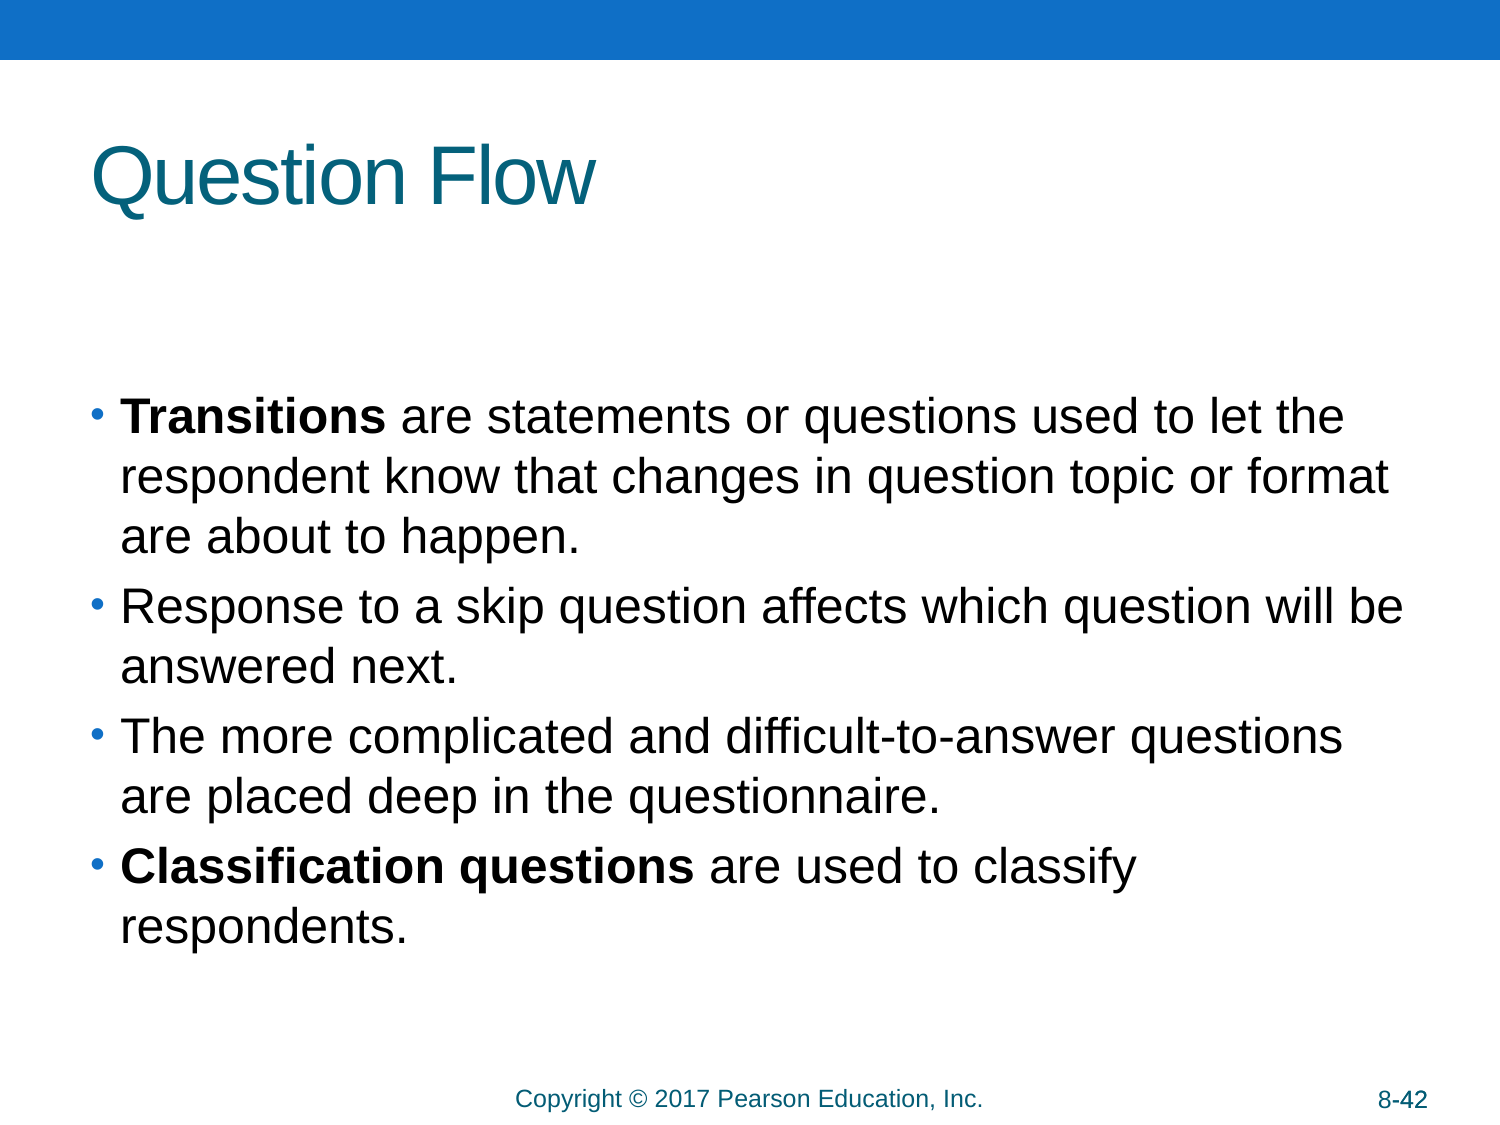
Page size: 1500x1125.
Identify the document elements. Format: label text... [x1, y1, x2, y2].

list Transitions are statements or questions used to let the respondent know that changes in question topic or format are about to happen. Response to a skip question affects which question will be answered next. The more complicated and difficult-to-answer questions are placed deep in the questionnaire. Classification questions are used to classify respondents. [75, 376, 1425, 1125]
title Question Flow [75, 90, 1425, 253]
